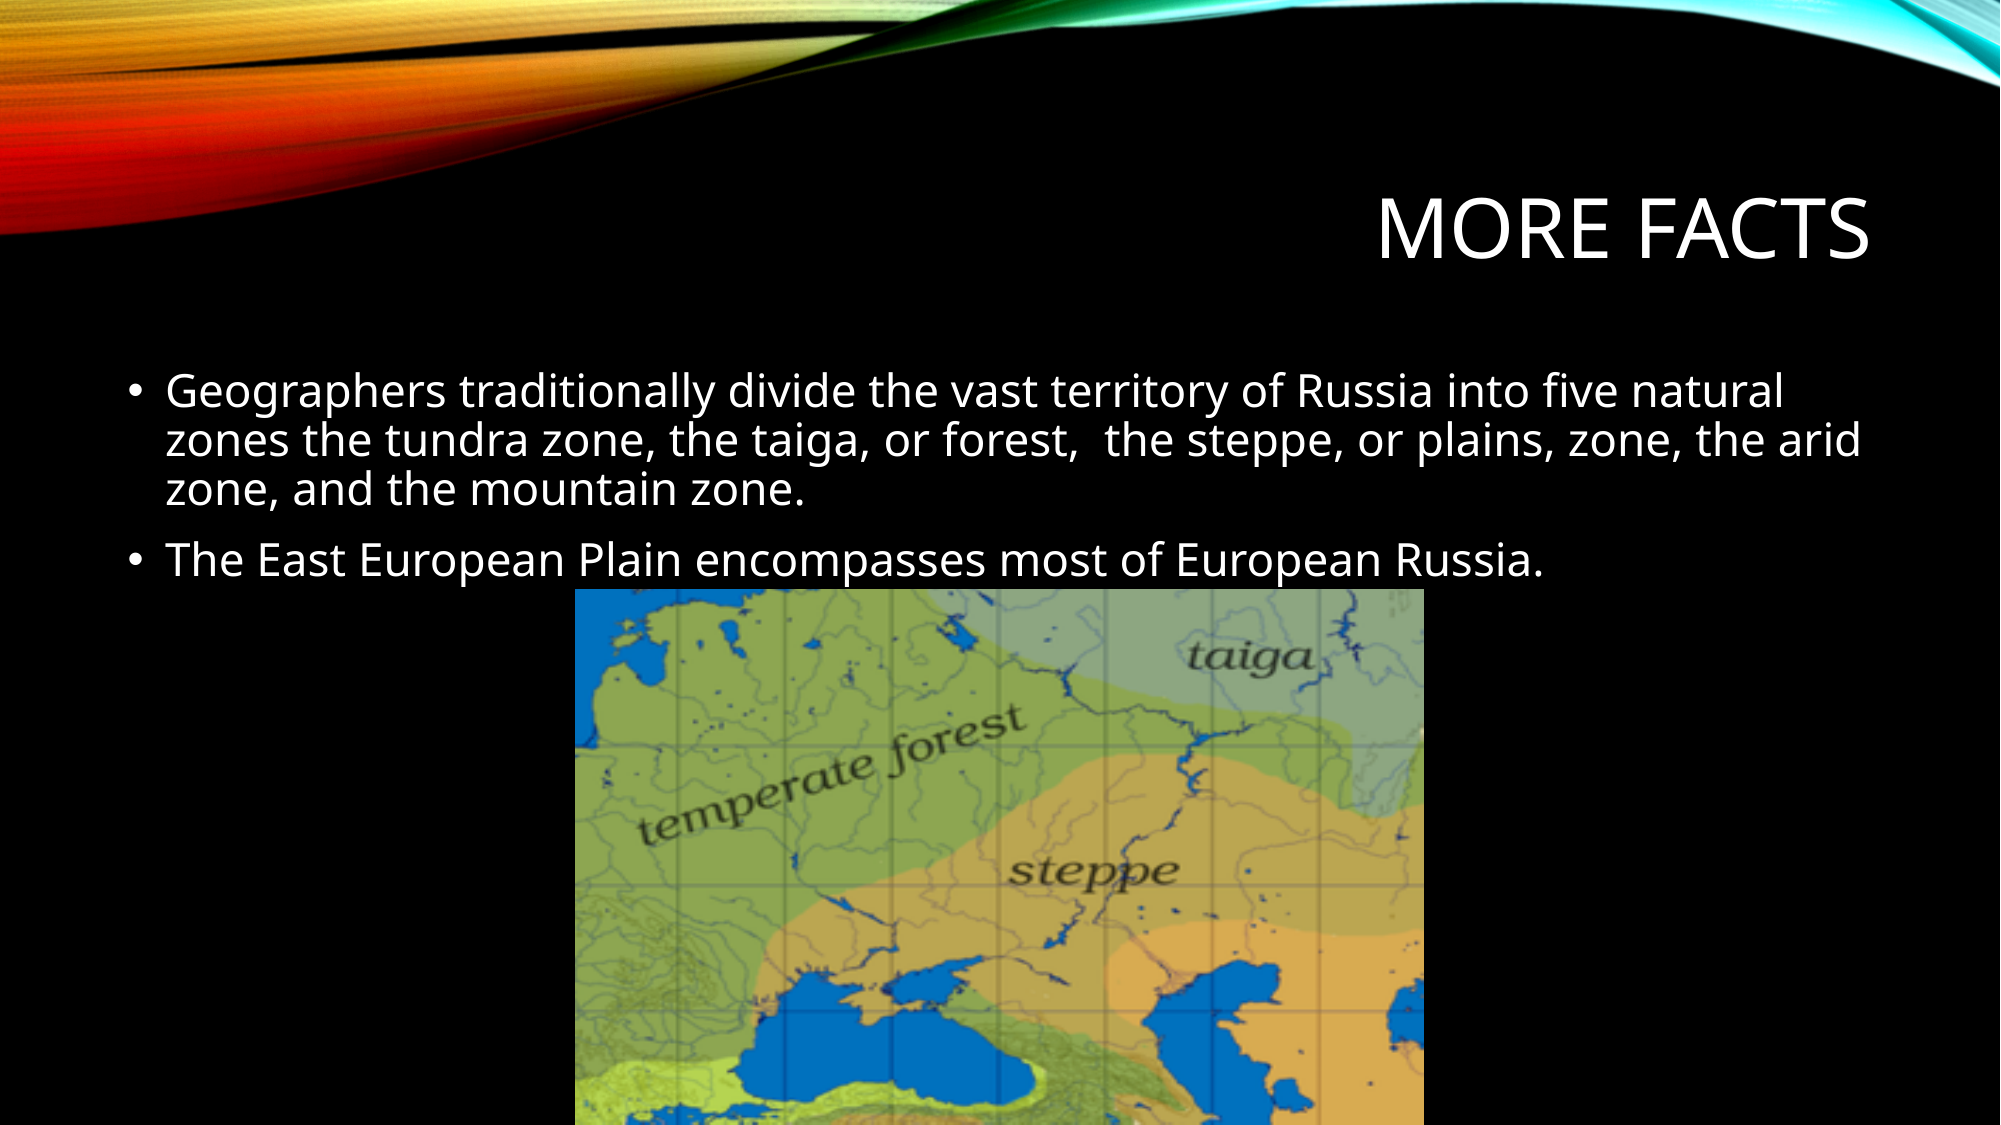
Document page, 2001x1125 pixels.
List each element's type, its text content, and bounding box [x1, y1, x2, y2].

title More facts [474, 125, 1888, 338]
picture [575, 589, 1425, 1125]
picture [0, 0, 2000, 237]
list Geographers traditionally divide the vast territory of Russia into five natural zones the tundra zone, the taiga, or forest, the steppe, or plains, zone, the arid zone, and the mountain zone. The East European Plain encompasses most of European Russia. [112, 360, 1888, 1021]
